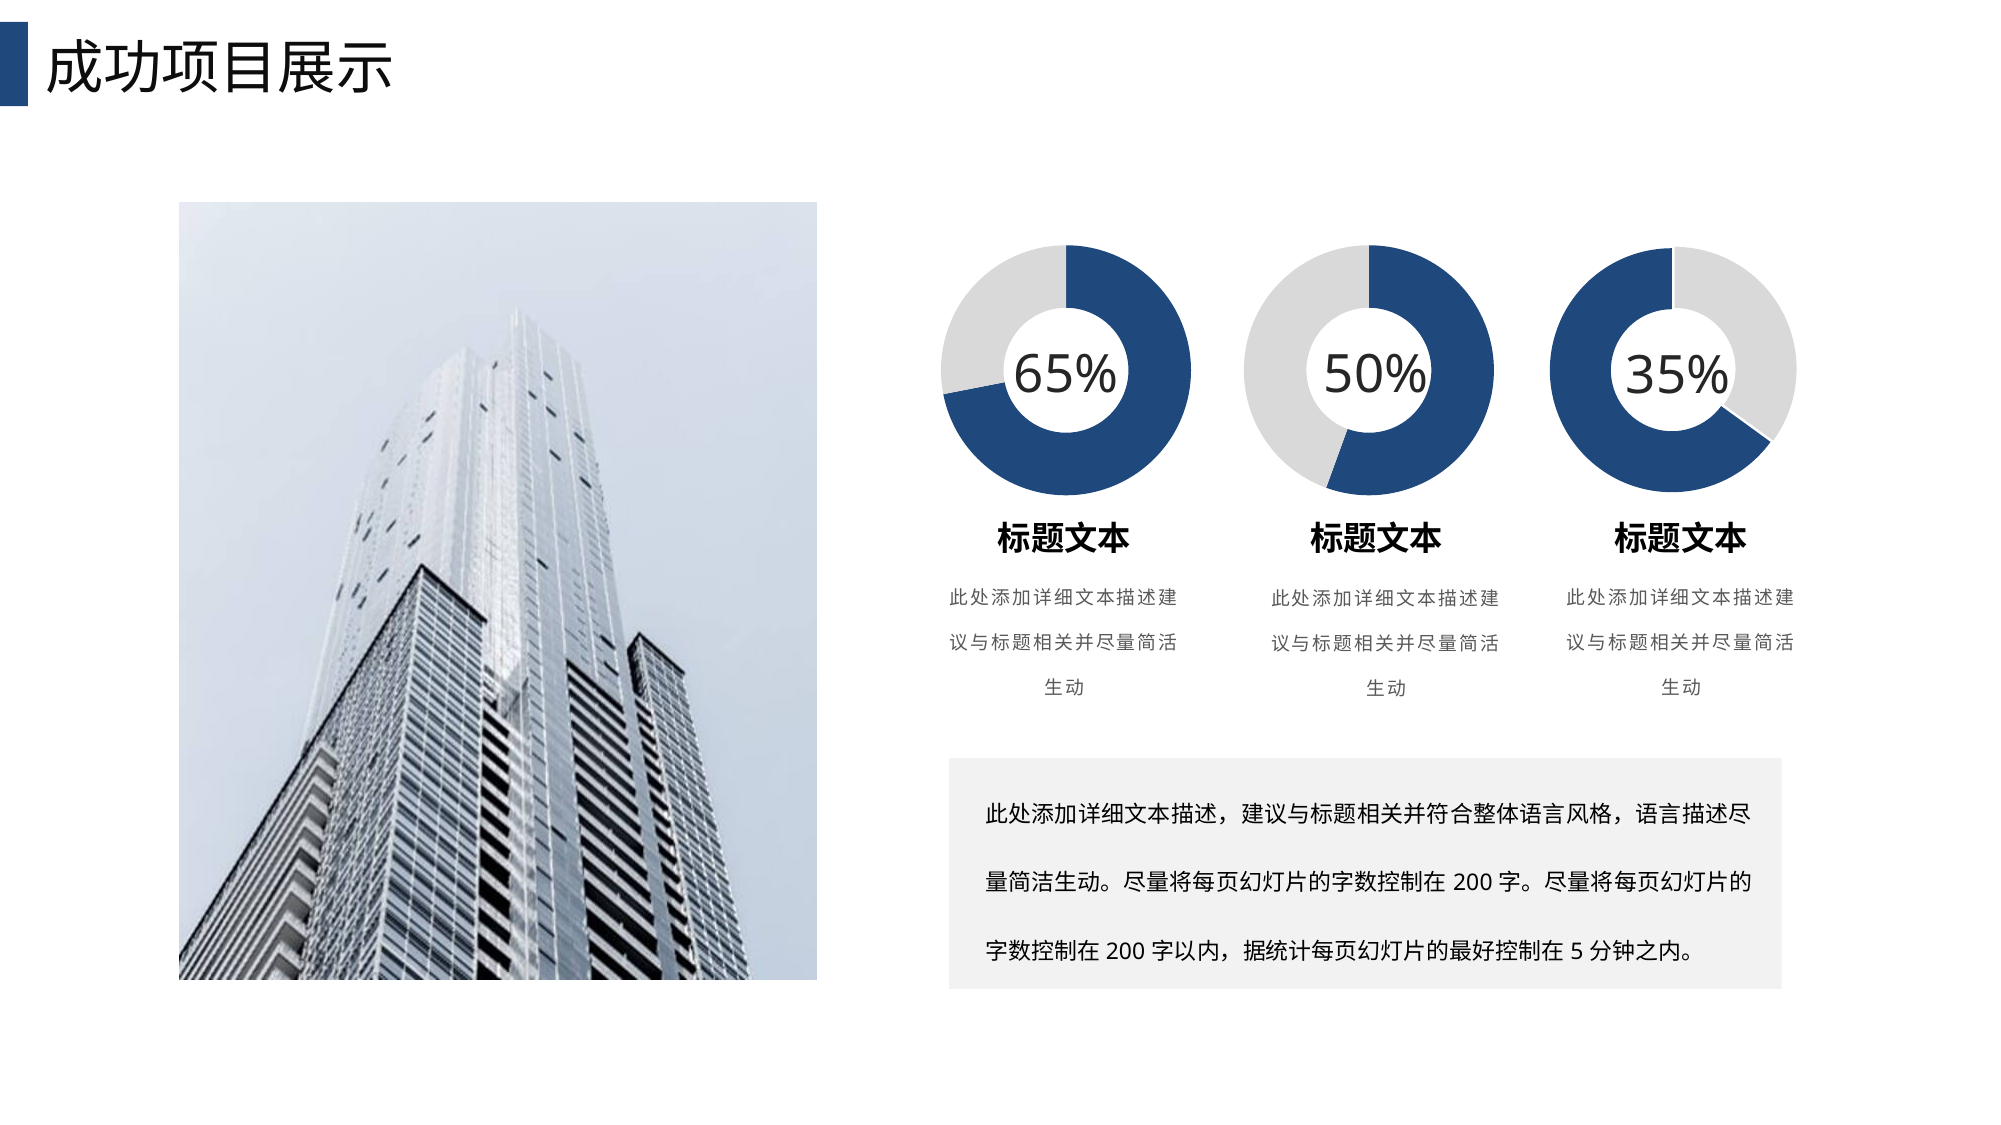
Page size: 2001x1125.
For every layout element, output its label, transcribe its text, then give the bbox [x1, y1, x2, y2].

text_box [947, 756, 1784, 991]
text_box 此处添加详细文本描述建议与标题相关并尽量简活生动 [1566, 562, 1797, 747]
text_box 标题文本 [983, 510, 1165, 562]
text_box [179, 202, 817, 980]
text_box 此处添加详细文本描述，建议与标题相关并符合整体语言风格，语言描述尽量简洁生动。尽量将每页幻灯片的字数控制在200字。尽量将每页幻灯片的字数控制在200字以内，据统计每页幻灯片的最好控制在5分钟之内。 [985, 758, 1753, 970]
chart [924, 239, 1208, 501]
text_box 标题文本 [1600, 510, 1782, 562]
text_box 成功项目展示 [0, 21, 879, 125]
text_box 此处添加详细文本描述建议与标题相关并尽量简活生动 [1270, 563, 1502, 748]
chart [1227, 239, 1511, 501]
text_box [0, 20, 30, 108]
chart [1530, 239, 1814, 501]
text_box 标题文本 [1295, 510, 1477, 563]
text_box 此处添加详细文本描述建议与标题相关并尽量简活生动 [949, 562, 1180, 747]
